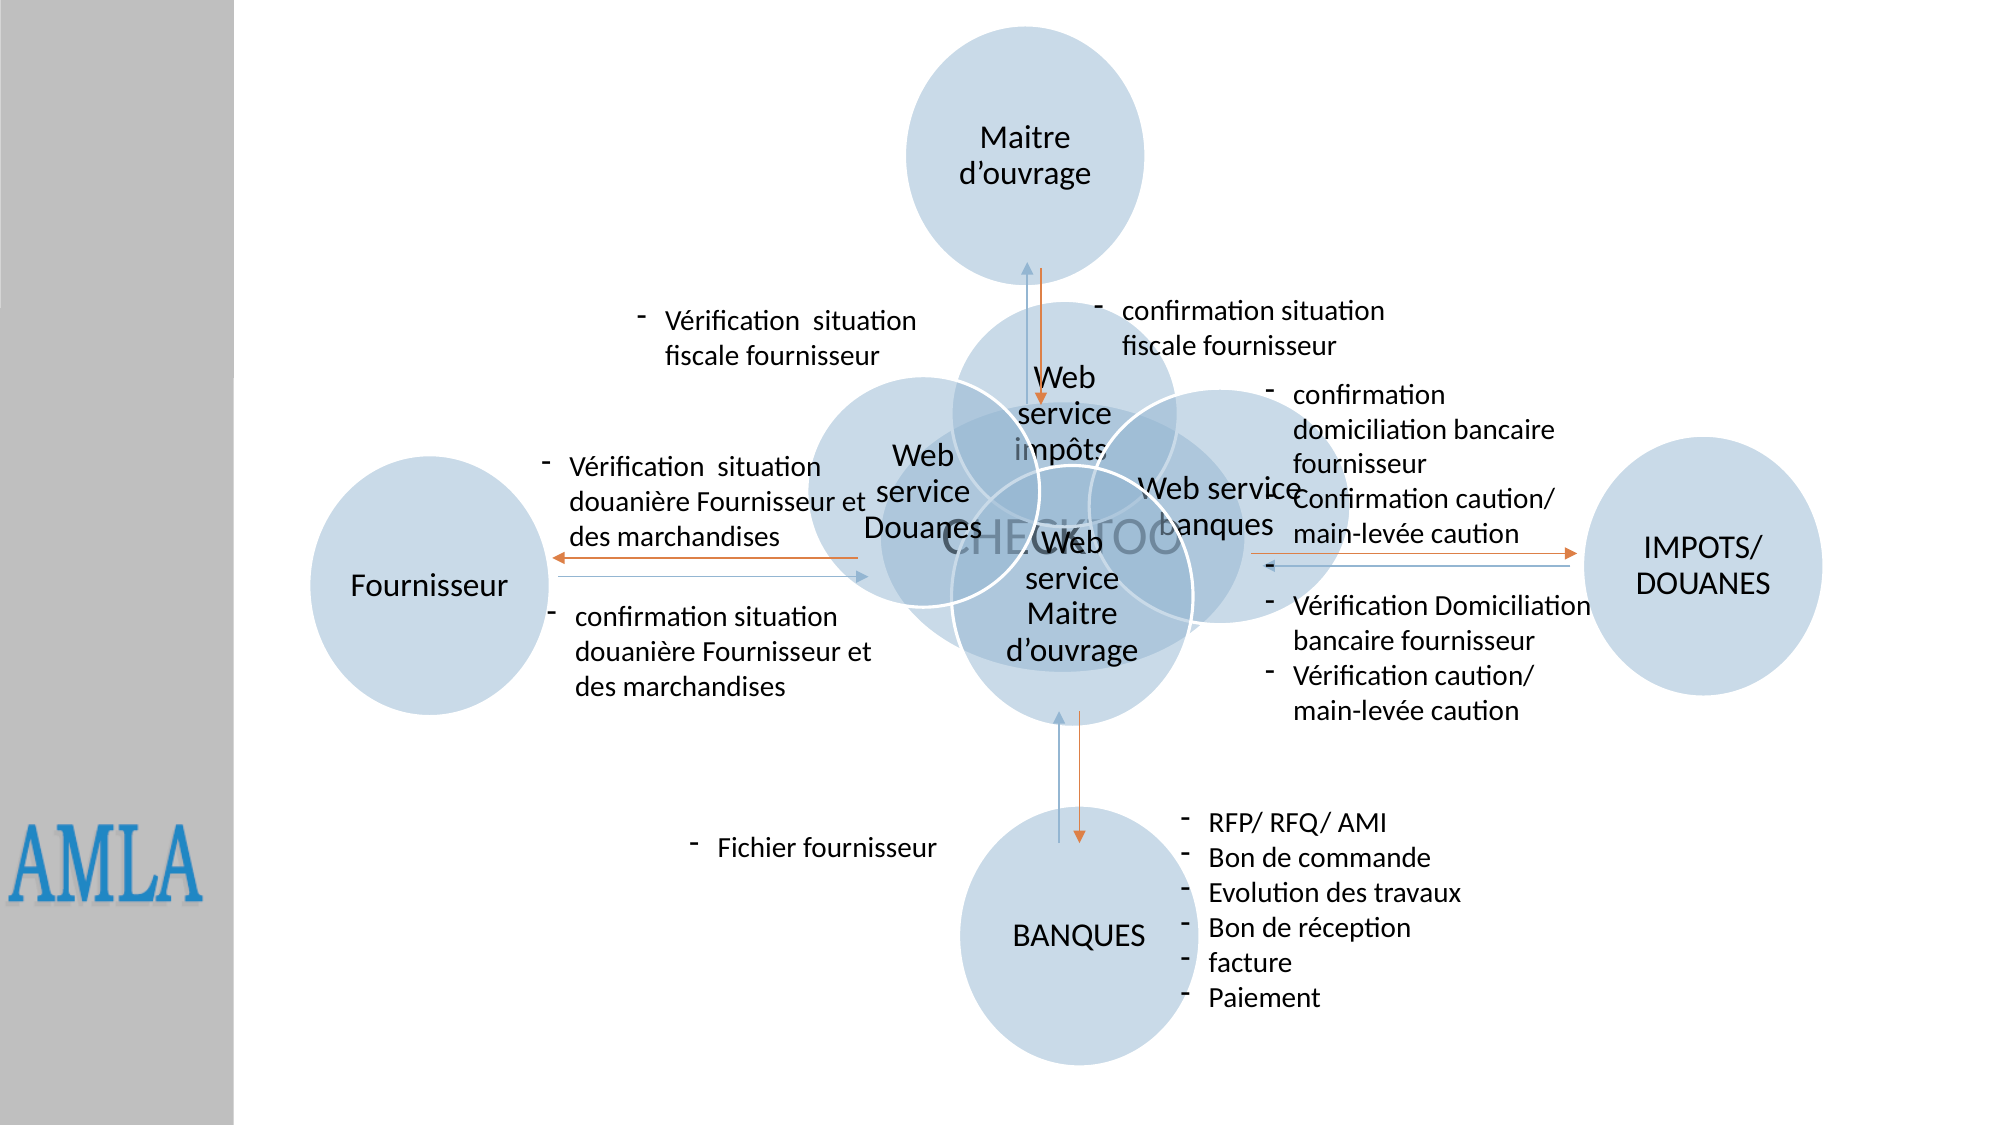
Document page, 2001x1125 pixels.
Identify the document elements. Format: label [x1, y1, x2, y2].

text_box [272, 24, 1853, 1068]
picture [0, 0, 235, 1125]
